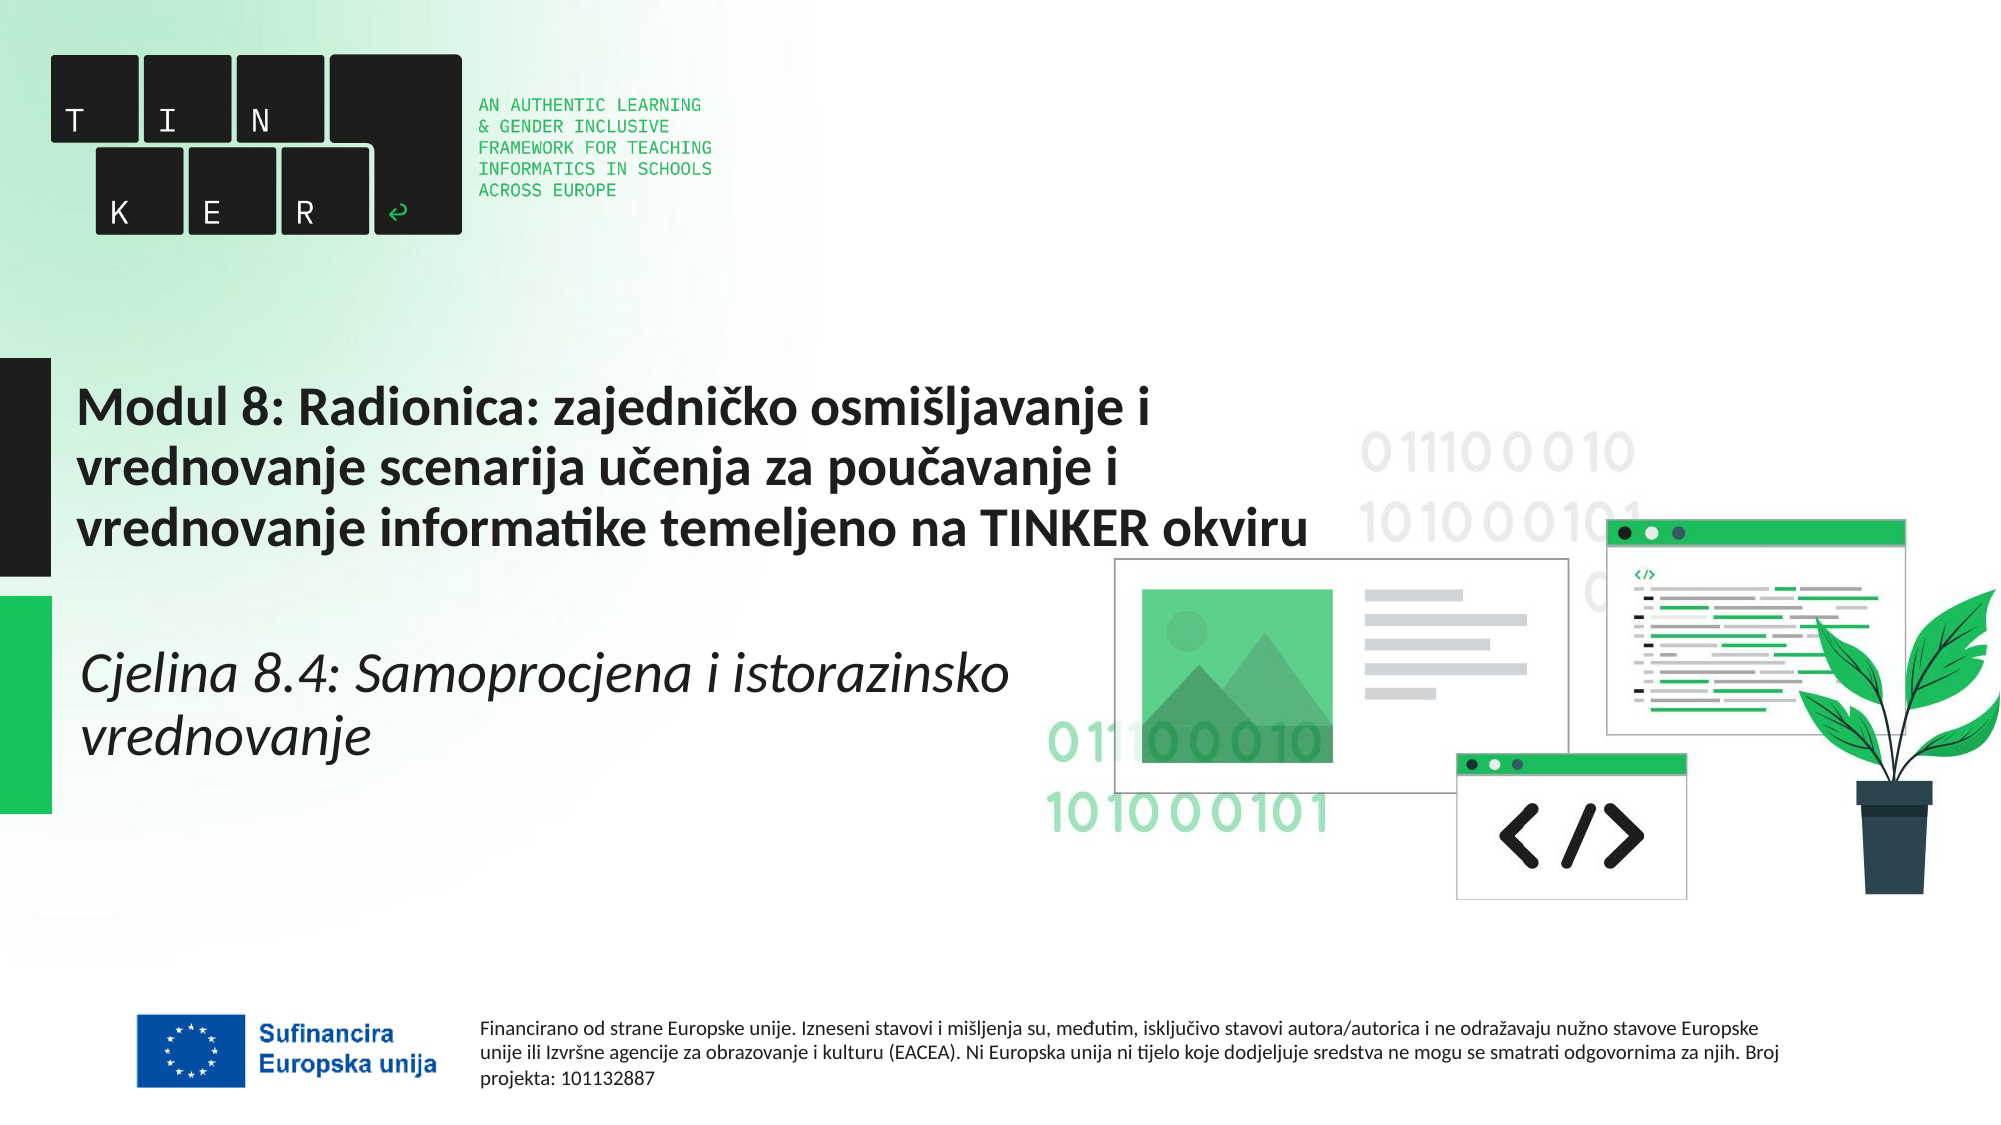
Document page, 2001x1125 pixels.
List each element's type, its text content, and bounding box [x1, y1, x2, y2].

picture [0, 0, 843, 1125]
title Modul 8: Radionica: zajedničko osmišljavanje i vrednovanje scenarija učenja za poučavanje i vrednovanje informatike temeljeno na TINKER okviru [61, 358, 1338, 578]
subtitle Cjelina 8.4: Samoprocjena i istorazinsko vrednovanje [65, 599, 1197, 812]
picture [1047, 431, 2000, 900]
